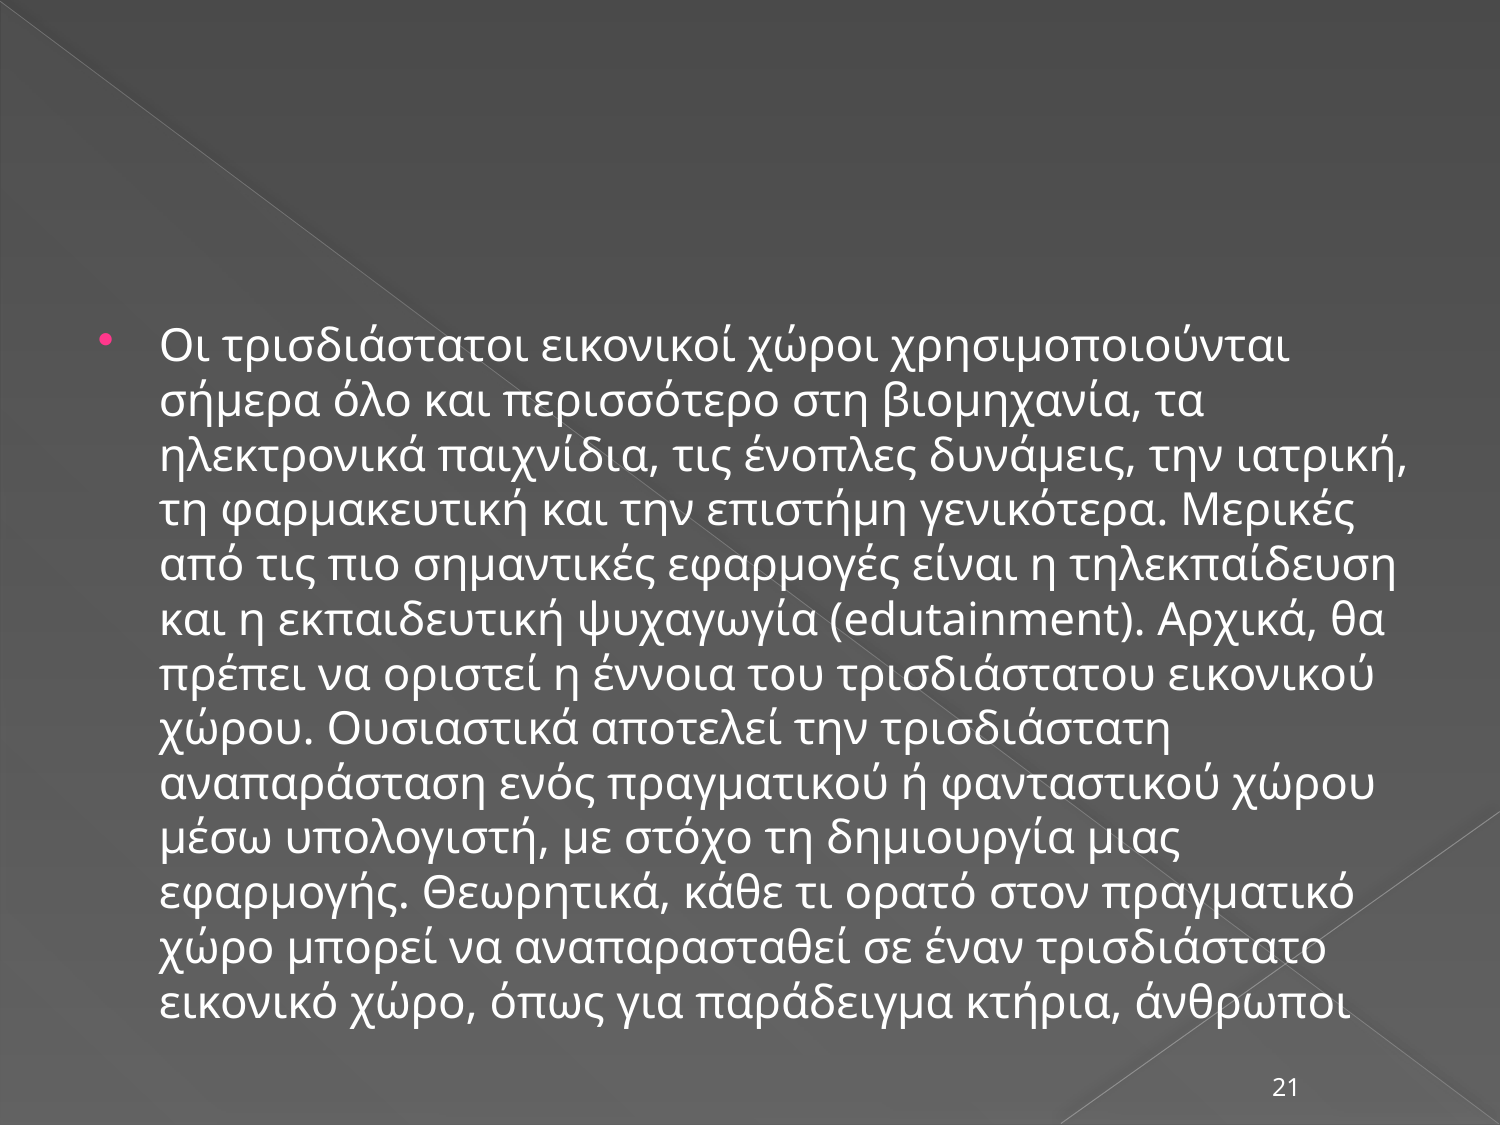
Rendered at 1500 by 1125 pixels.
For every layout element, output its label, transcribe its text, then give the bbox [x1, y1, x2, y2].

slide_number 21 [1245, 1063, 1328, 1113]
list Οι τρισδιάστατοι εικονικοί χώροι χρησιμοποιούνται σήμερα όλο και περισσότερο στη βιομηχανία, τα ηλεκτρονικά παιχνίδια, τις ένοπλες δυνάμεις, την ιατρική, τη φαρμακευτική και την επιστήμη γενικότερα. Μερικές από τις πιο σημαντικές εφαρμογές είναι η τηλεκπαίδευση και η εκπαιδευτική ψυχαγωγία (edutainment). Αρχικά, θα πρέπει να οριστεί η έννοια του τρισδιάστατου εικονικού χώρου. Ουσιαστικά αποτελεί την τρισδιάστατη αναπαράσταση ενός πραγματικού ή φανταστικού χώρου μέσω υπολογιστή, με στόχο τη δημιουργία μιας εφαρμογής. Θεωρητικά, κάθε τι ορατό στον πραγματικό χώρο μπορεί να αναπαρασταθεί σε έναν τρισδιάστατο εικονικό χώρο, όπως για παράδειγμα κτήρια, άνθρωποι [75, 308, 1425, 1059]
